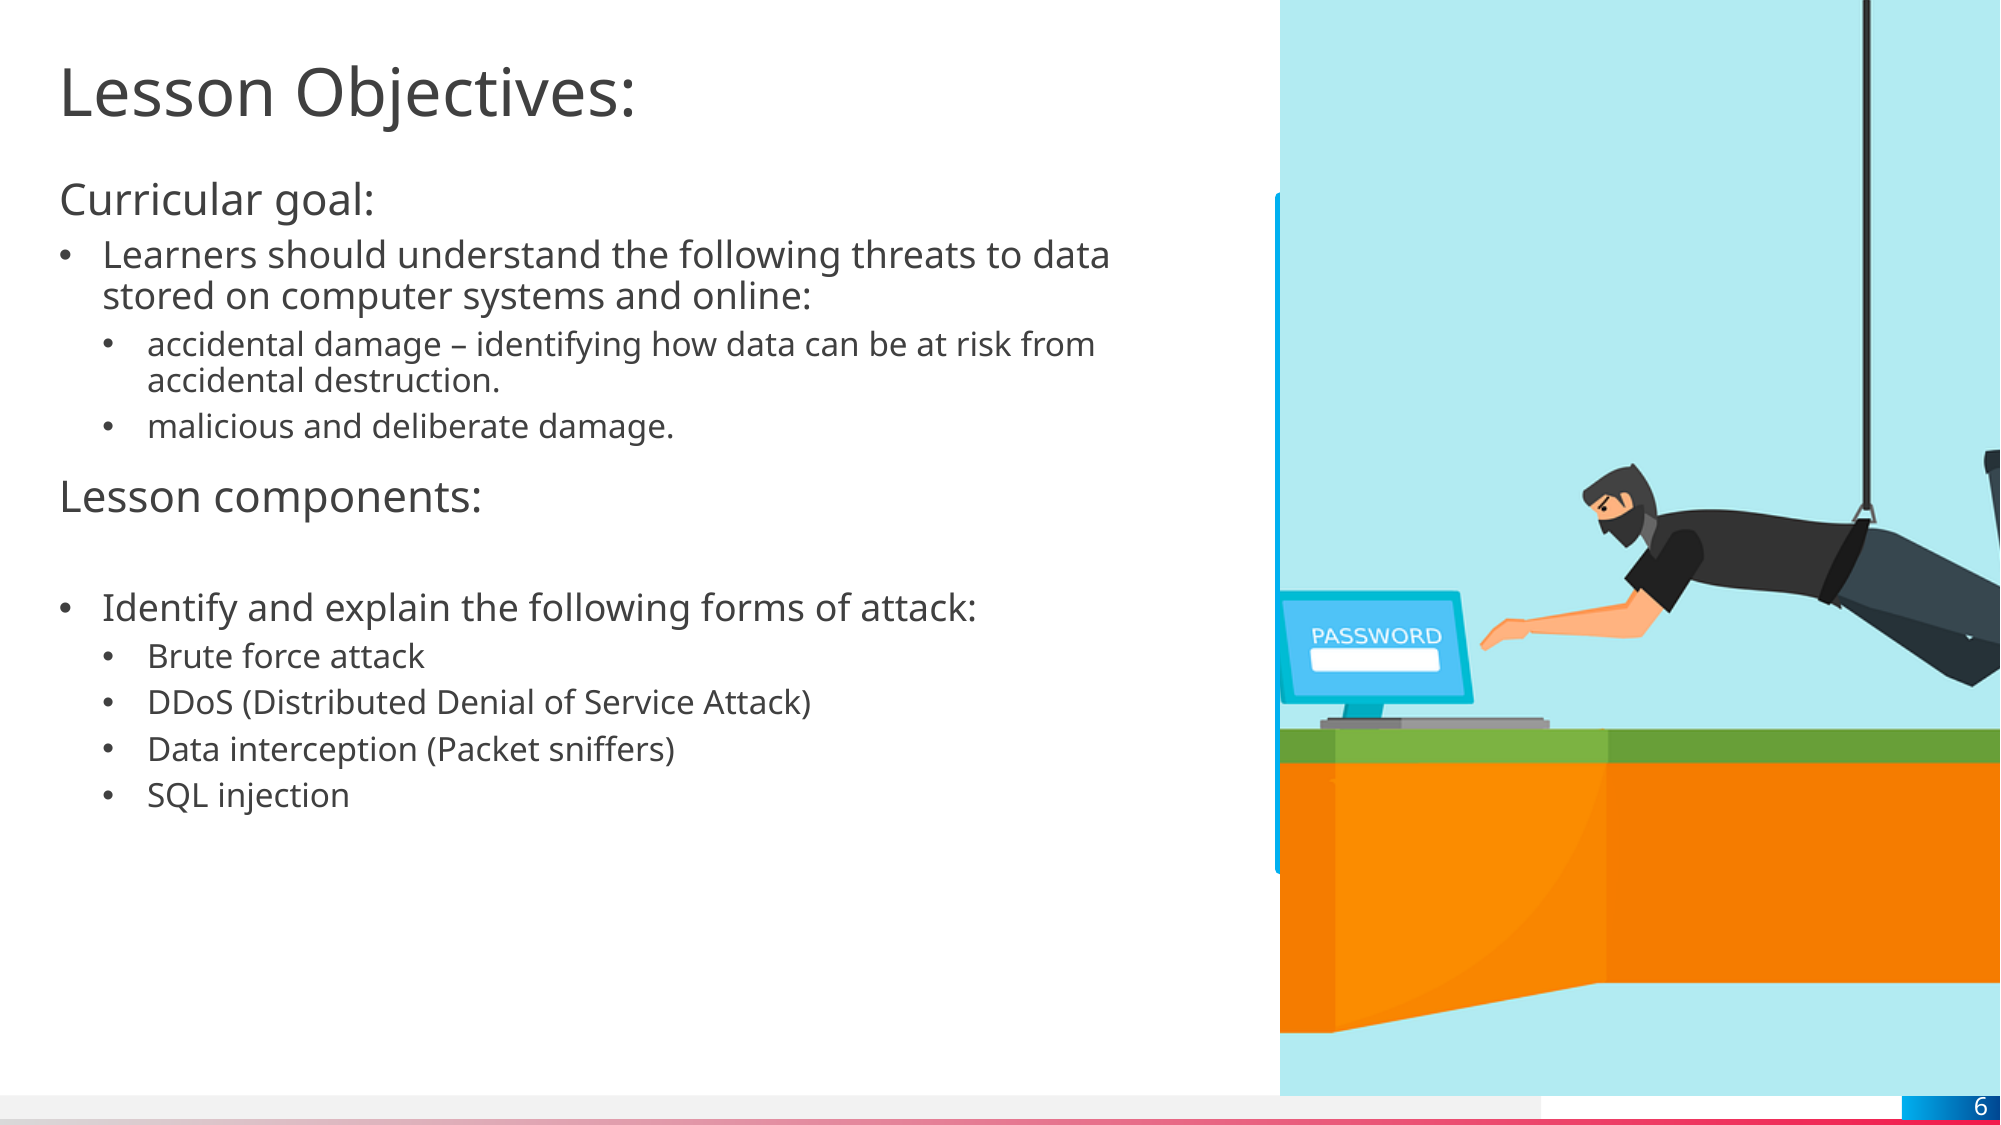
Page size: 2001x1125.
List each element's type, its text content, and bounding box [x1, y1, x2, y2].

text_box Lesson components: [59, 474, 1207, 534]
picture [1280, 0, 2000, 1096]
title Lesson Objectives: [59, 59, 1207, 148]
list Curricular goal: [59, 177, 1207, 236]
list Learners should understand the following threats to data stored on computer systems and online: accidental damage – identifying how data can be at risk from accidental destruction. malicious and deliberate damage. Identify and explain the following forms of attack: Brute force attack DDoS (Distributed Denial of Service Attack) Data interception (Packet sniffers) SQL injection [59, 236, 1207, 474]
slide_number 6 [1901, 1096, 2000, 1120]
list Learners should understand the following threats to data stored on computer systems and online: accidental damage – identifying how data can be at risk from accidental destruction. malicious and deliberate damage. Identify and explain the following forms of attack: Brute force attack DDoS (Distributed Denial of Service Attack) Data interception (Packet sniffers) SQL injection [59, 534, 1207, 975]
